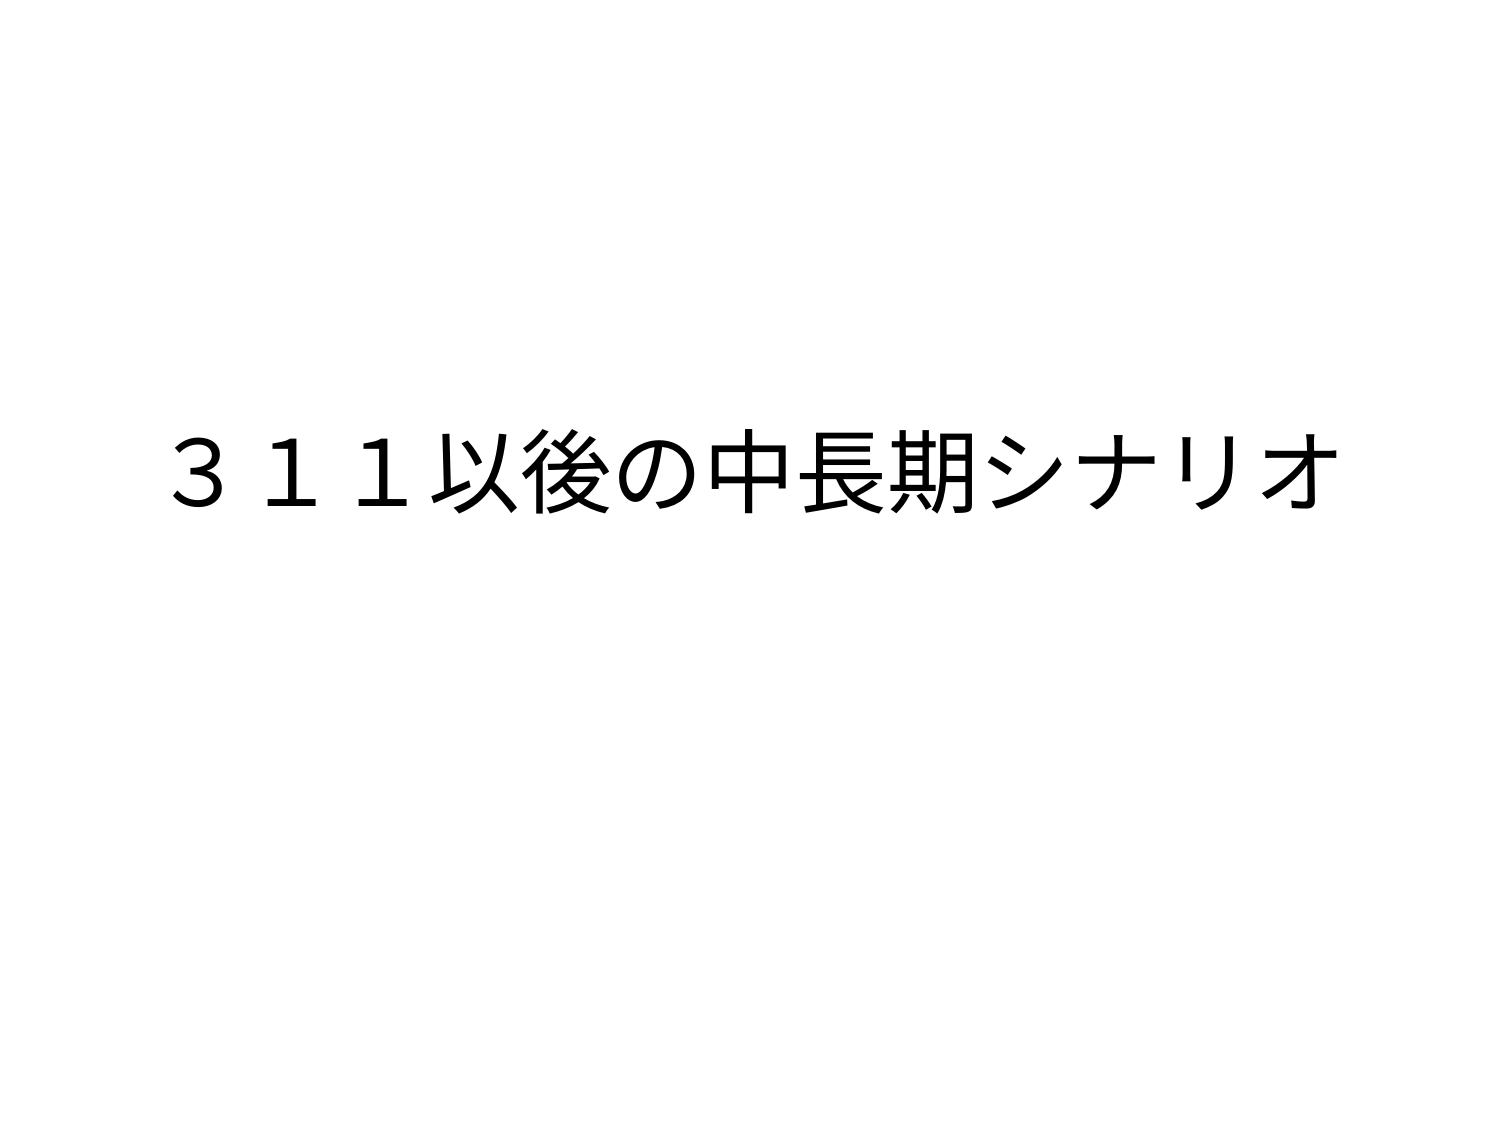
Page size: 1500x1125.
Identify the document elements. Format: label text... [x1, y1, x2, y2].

title ３１１以後の中長期シナリオ [112, 349, 1388, 591]
